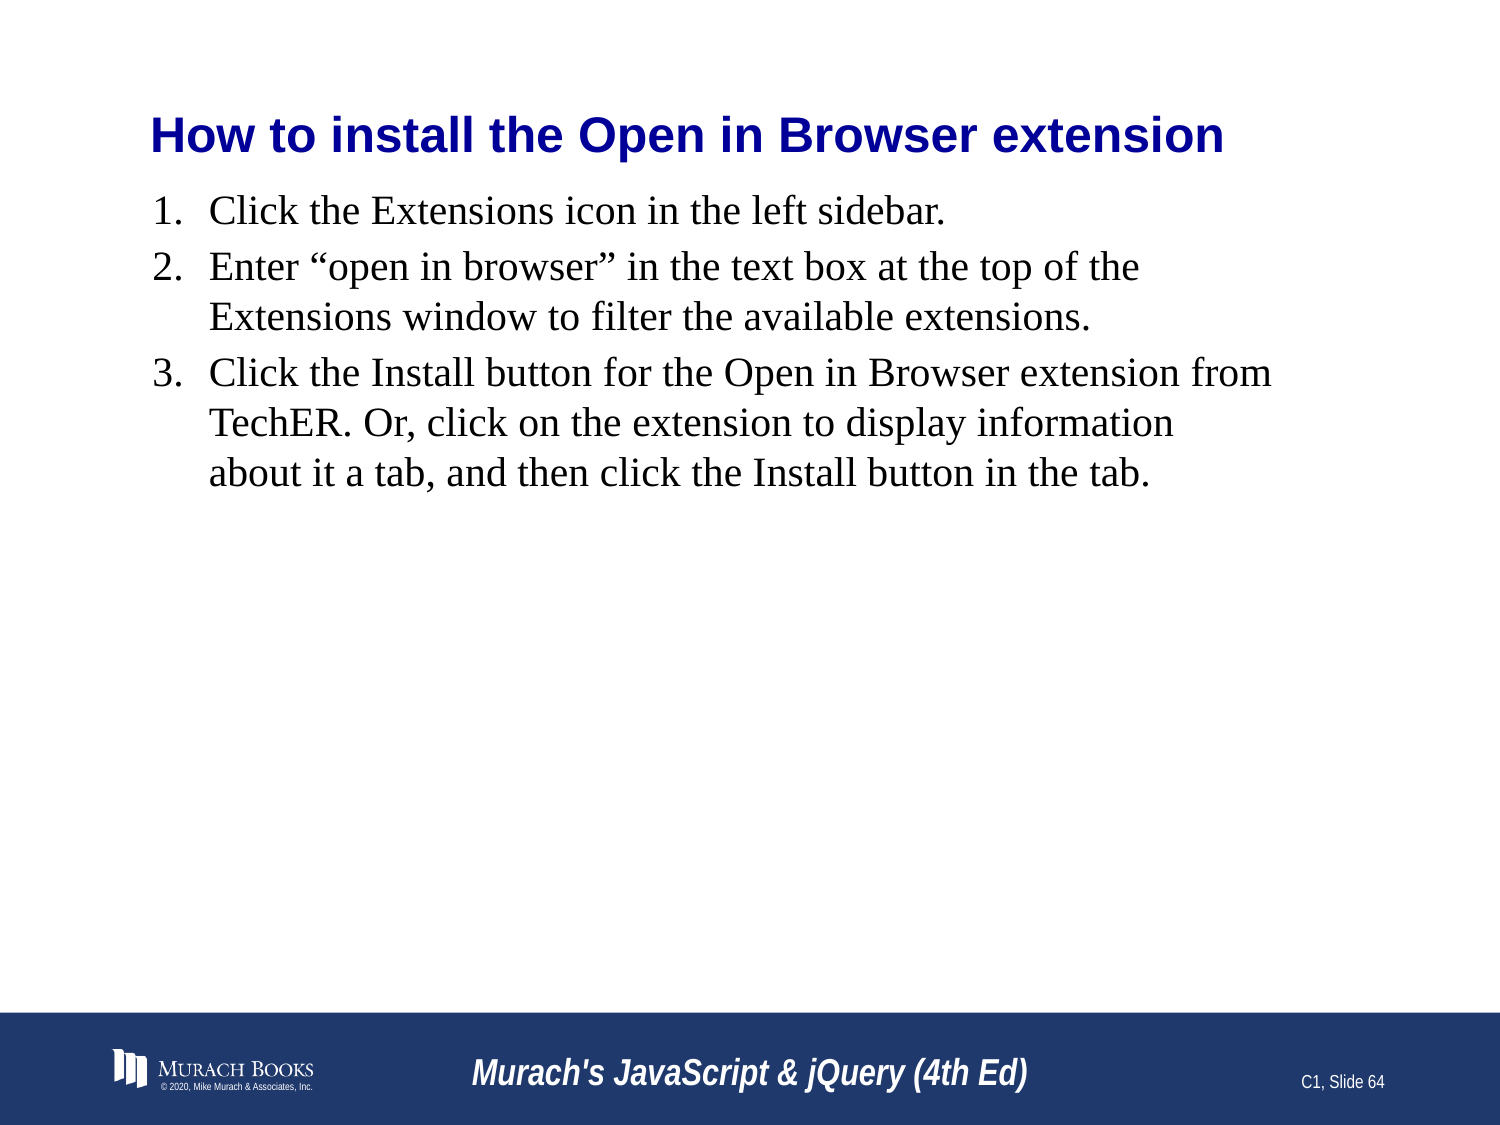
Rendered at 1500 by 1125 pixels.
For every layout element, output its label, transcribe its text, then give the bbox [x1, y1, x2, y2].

slide_number Murach's JavaScript & jQuery (4th Ed) [463, 1025, 1050, 1100]
list Click the Extensions icon in the left sidebar. Enter “open in browser” in the text box at the top of the Extensions window to filter the available extensions. Click the Install button for the Open in Browser extension from TechER. Or, click on the extension to display information about it a tab, and then click the Install button in the tab. [137, 174, 1350, 975]
footer © 2020, Mike Murach & Associates, Inc. [12, 1025, 463, 1100]
title How to install the Open in Browser extension [150, 102, 1350, 164]
slide_number C1, Slide 64 [1087, 1025, 1400, 1100]
